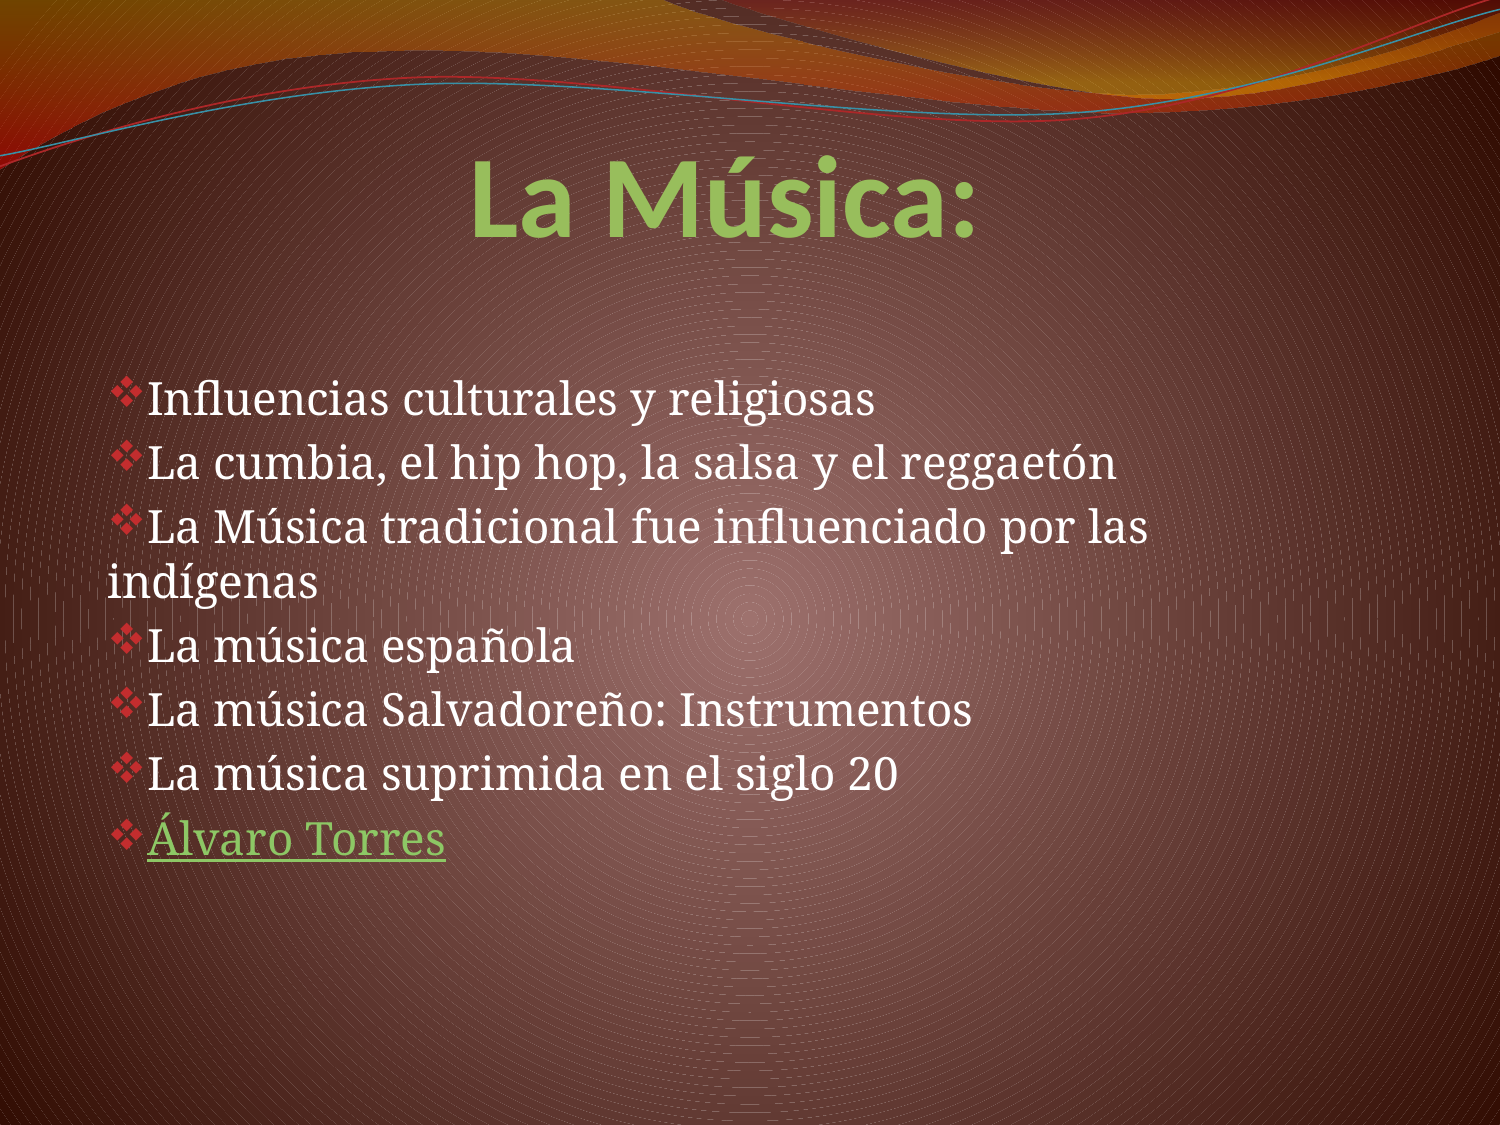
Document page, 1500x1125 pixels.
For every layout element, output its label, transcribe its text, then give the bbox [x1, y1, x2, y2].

list Influencias culturales y religiosas La cumbia, el hip hop, la salsa y el reggaetón La Música tradicional fue influenciado por las indígenas La música española La música Salvadoreño: Instrumentos La música suprimida en el siglo 20 Álvaro Torres [99, 362, 1375, 1075]
title La Música: [87, 37, 1363, 261]
